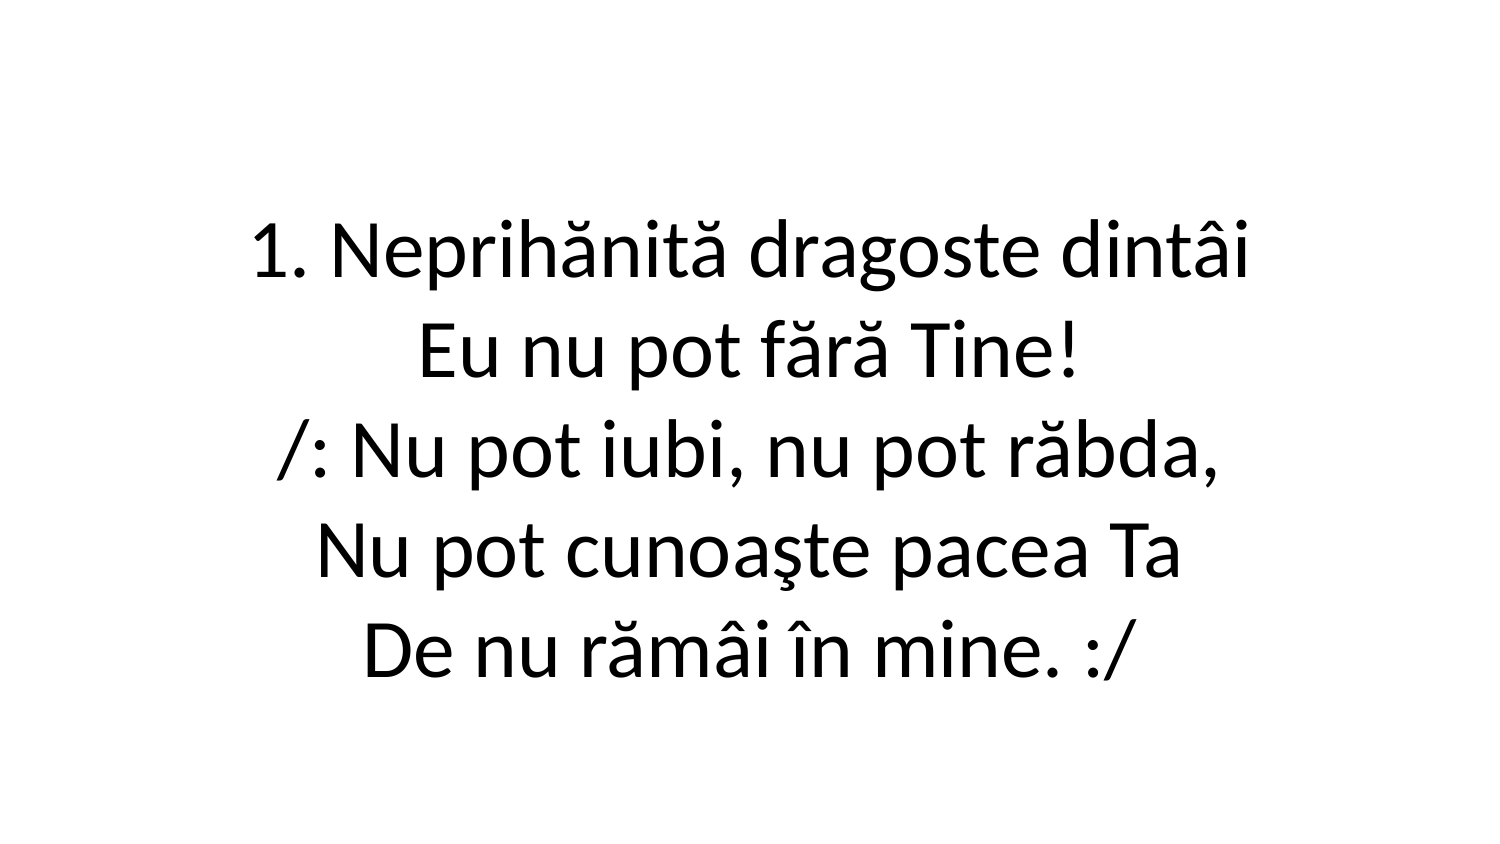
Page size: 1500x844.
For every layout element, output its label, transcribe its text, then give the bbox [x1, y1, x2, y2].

text_box 1. Neprihănită dragoste dintâi Eu nu pot fără Tine! /: Nu pot iubi, nu pot răbda, Nu pot cunoaşte pacea Ta De nu rămâi în mine. :/ [232, 142, 1268, 702]
